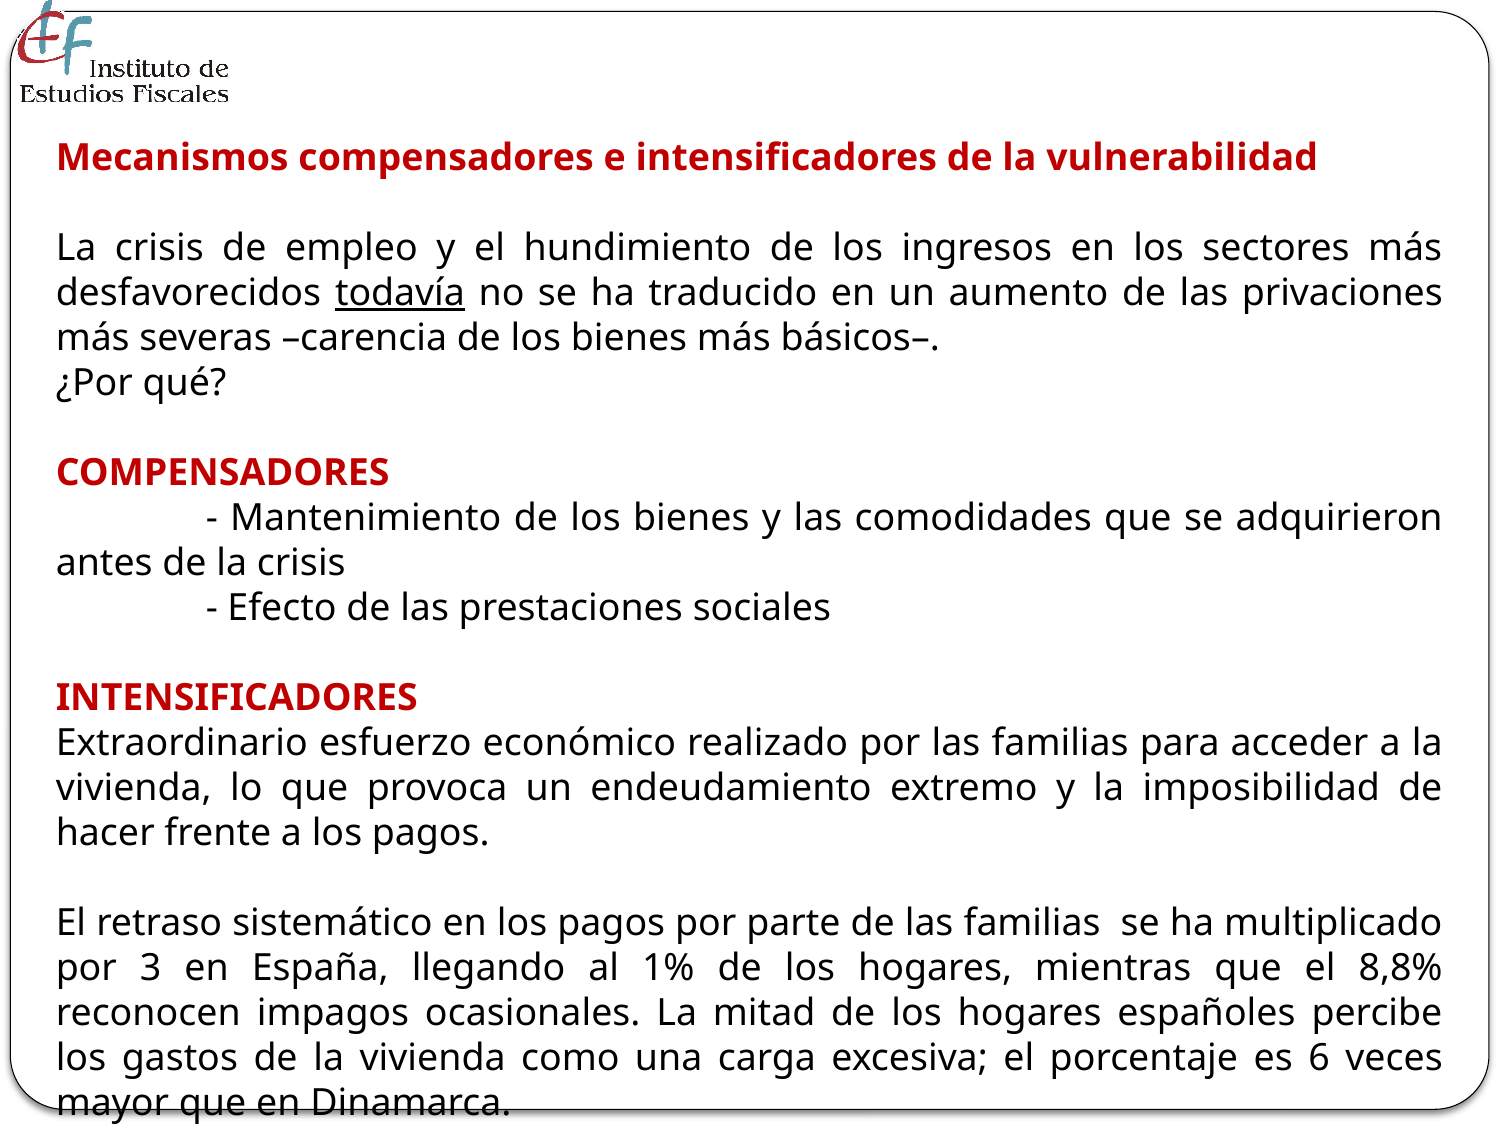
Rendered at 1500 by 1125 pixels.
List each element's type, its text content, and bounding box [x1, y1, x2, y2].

text_box Mecanismos compensadores e intensificadores de la vulnerabilidad La crisis de empleo y el hundimiento de los ingresos en los sectores más desfavorecidos todavía no se ha traducido en un aumento de las privaciones más severas –carencia de los bienes más básicos–. ¿Por qué? COMPENSADORES - Mantenimiento de los bienes y las comodidades que se adquirieron antes de la crisis - Efecto de las prestaciones sociales INTENSIFICADORES Extraordinario esfuerzo económico realizado por las familias para acceder a la vivienda, lo que provoca un endeudamiento extremo y la imposibilidad de hacer frente a los pagos. El retraso sistemático en los pagos por parte de las familias se ha multiplicado por 3 en España, llegando al 1% de los hogares, mientras que el 8,8% reconocen impagos ocasionales. La mitad de los hogares españoles percibe los gastos de la vivienda como una carga excesiva; el porcentaje es 6 veces mayor que en Dinamarca. [41, 125, 1459, 1125]
picture [17, 0, 228, 102]
